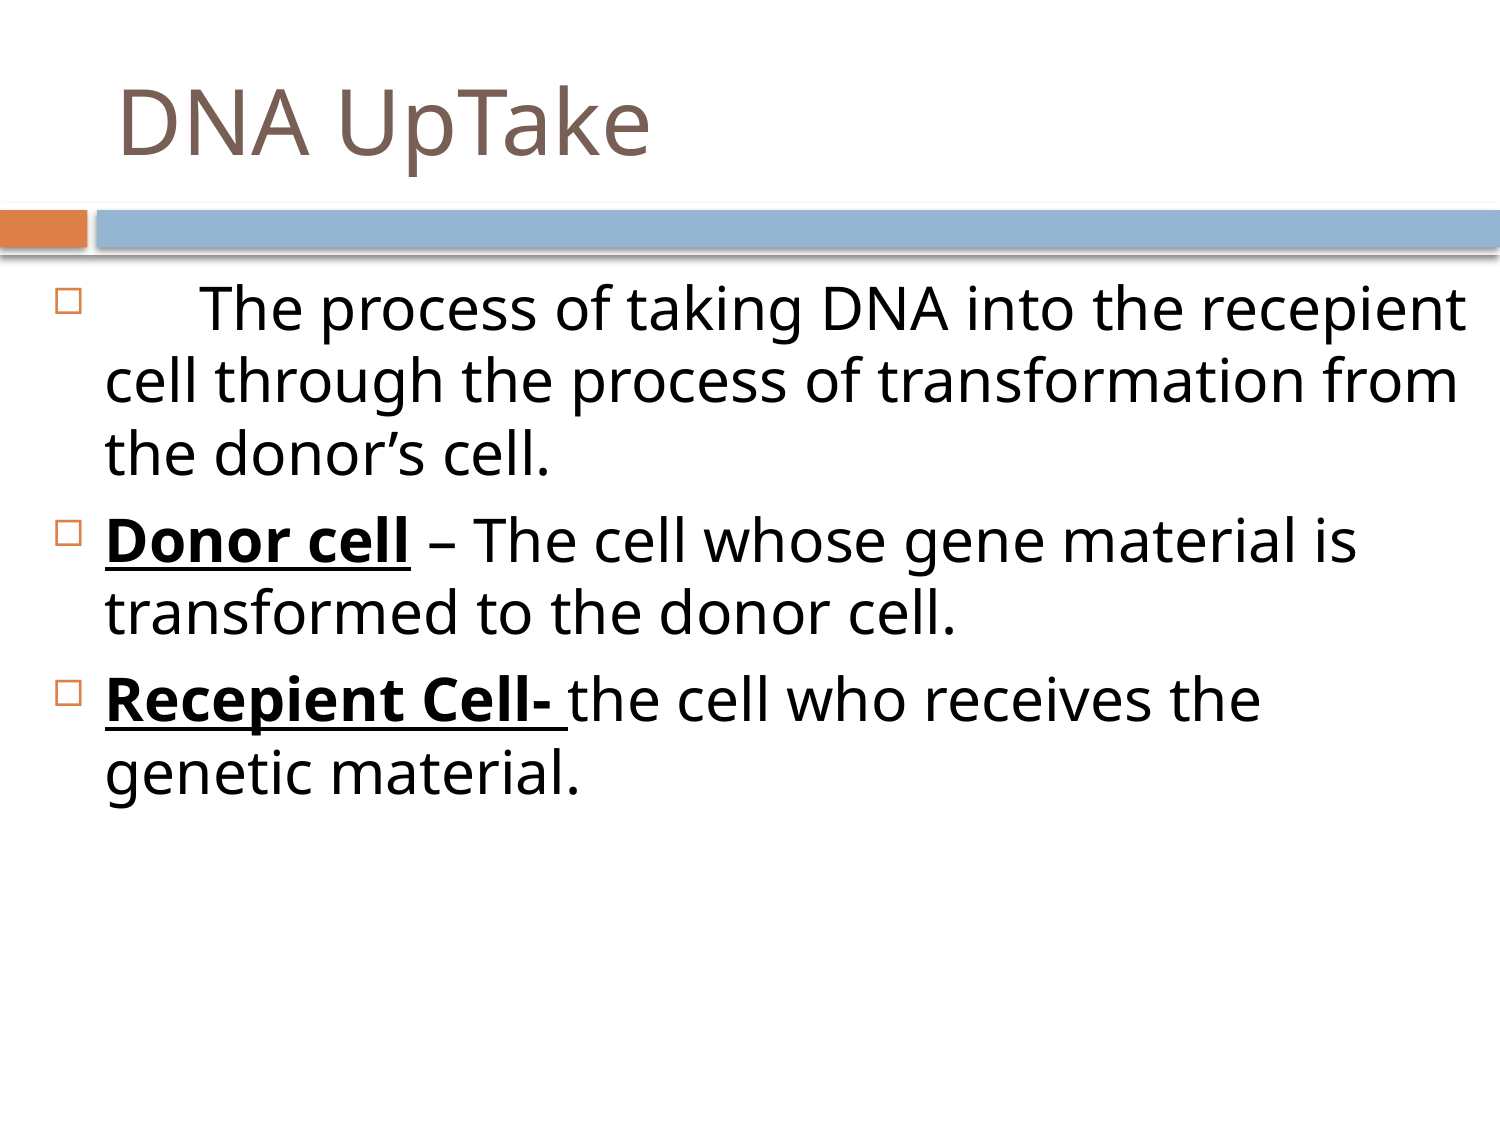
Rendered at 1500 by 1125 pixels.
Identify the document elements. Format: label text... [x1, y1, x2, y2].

title DNA UpTake [100, 37, 1438, 200]
list The process of taking DNA into the recepient cell through the process of transformation from the donor’s cell. Donor cell – The cell whose gene material is transformed to the donor cell. Recepient Cell- the cell who receives the genetic material. [37, 262, 1500, 1005]
